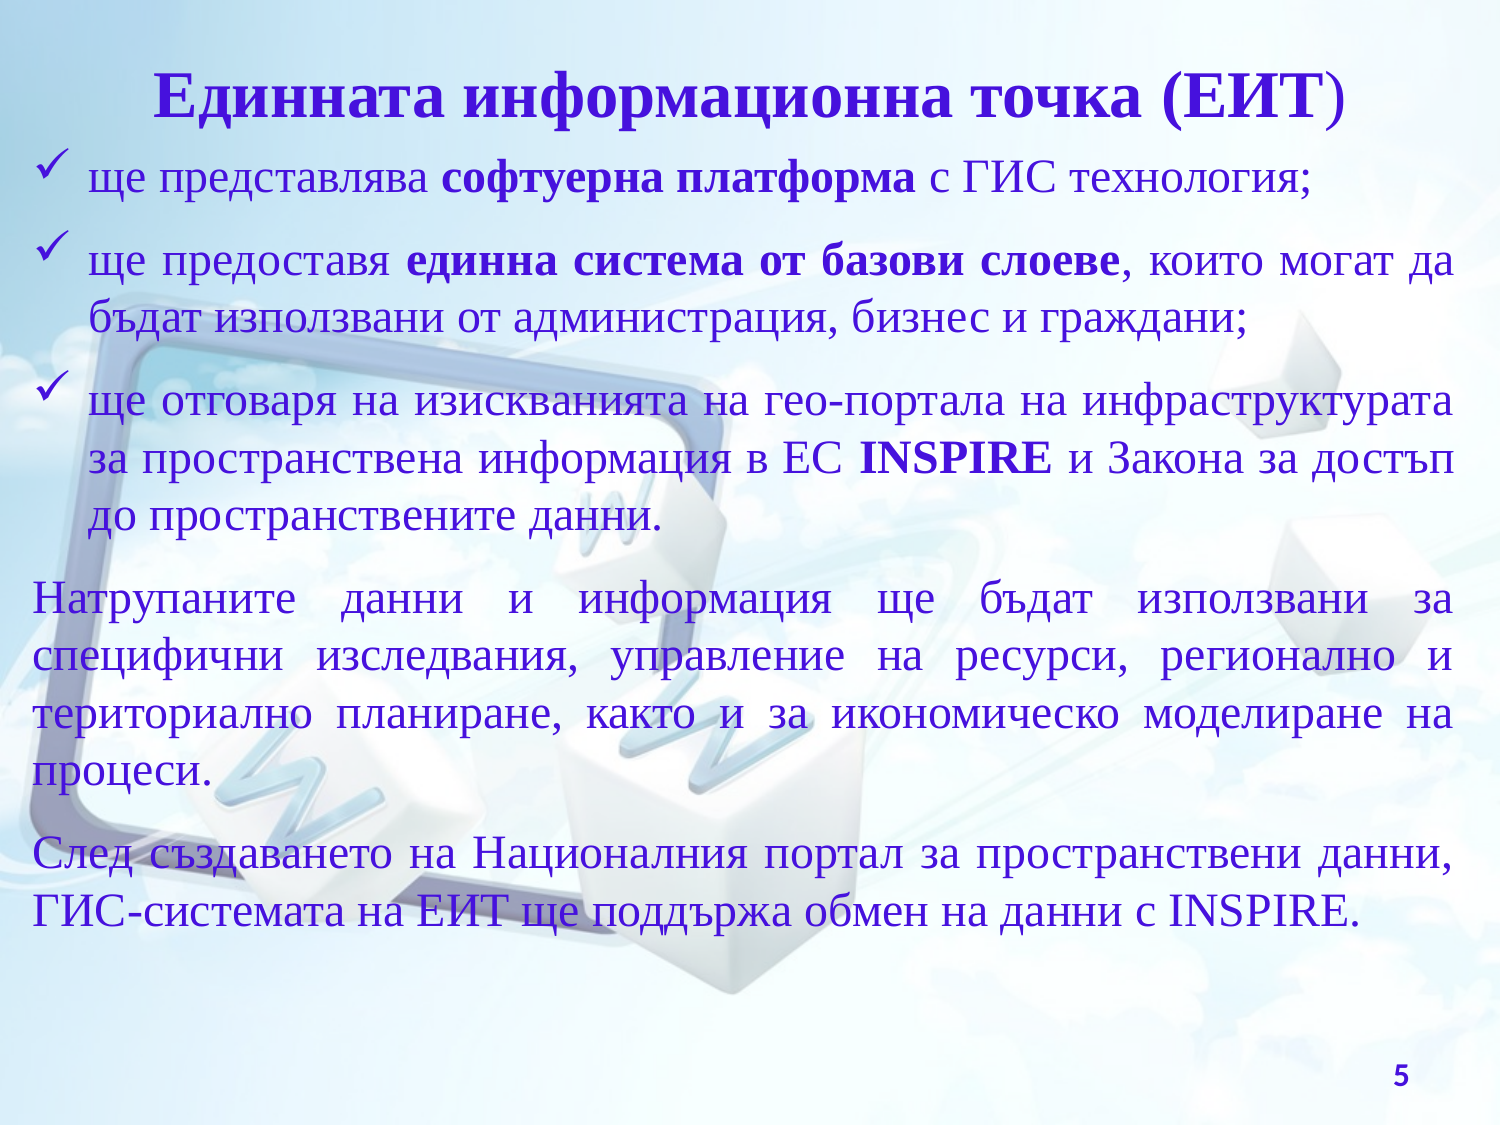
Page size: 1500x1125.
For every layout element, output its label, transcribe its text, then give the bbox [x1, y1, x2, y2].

title Единната информационна точка (ЕИТ) [75, 45, 1425, 137]
list ще представлява софтуерна платформа с ГИС технология; ще предоставя единна система от базови слоеве, които могат да бъдат използвани от администрация, бизнес и граждани; ще отговаря на изискванията на гео-портала на инфраструктурата за пространствена информация в ЕС INSPIRE и Закона за достъп до пространствените данни. Натрупаните данни и информация ще бъдат използвани за специфични изследвания, управление на ресурси, регионално и териториално планиране, както и за икономическо моделиране на процеси. След създаването на Националния портал за пространствени данни, ГИС-системата на ЕИТ ще поддържа обмен на данни с INSPIRE. [17, 137, 1471, 1083]
slide_number 5 [1074, 1042, 1425, 1103]
